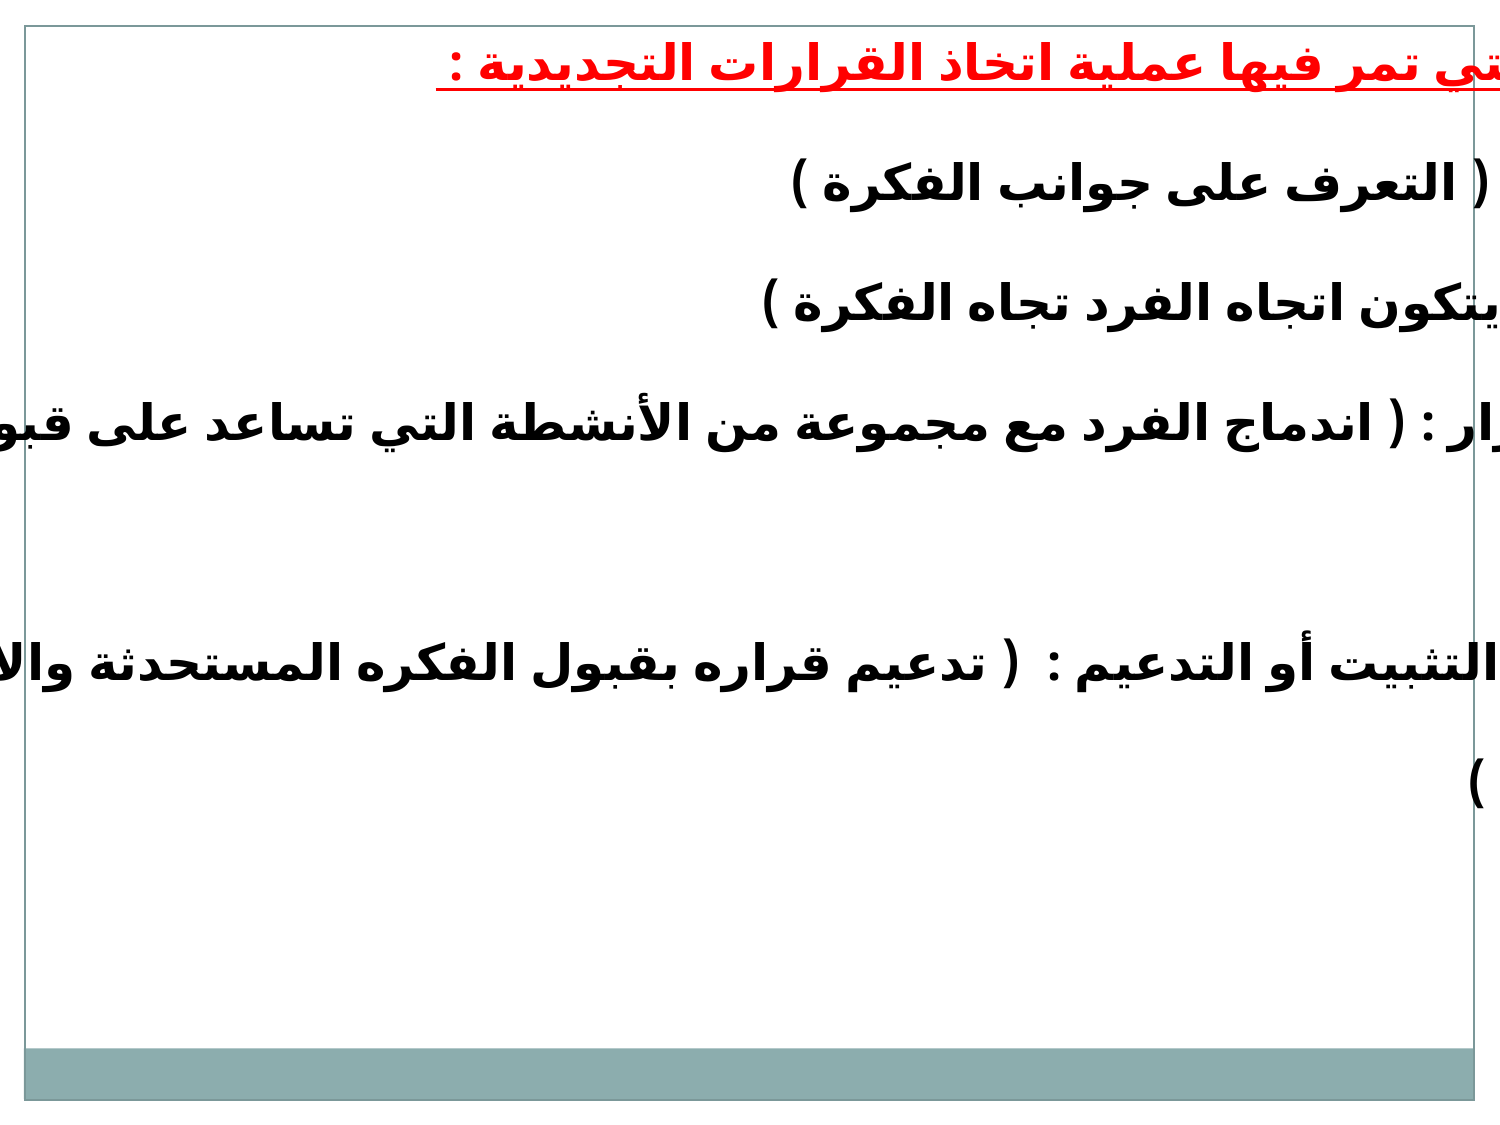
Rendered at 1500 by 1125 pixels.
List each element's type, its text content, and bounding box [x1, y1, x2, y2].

text_box الخطوات التي تمر فيها عملية اتخاذ القرارات التجديدية : 1 – المعرفة ( التعرف على جوانب الفكرة ) 2- الاقتناع ( يتكون اتجاه الفرد تجاه الفكرة ) 3- اتخاذ القرار : ( اندماج الفرد مع مجموعة من الأنشطة التي تساعد على قبول الفكرة المستحدثة ) 4- التأكيد أو التثبيت أو التدعيم : ( تدعيم قراره بقبول الفكره المستحدثة والاستمرار في تنفيذها ) [0, 23, 1500, 1059]
